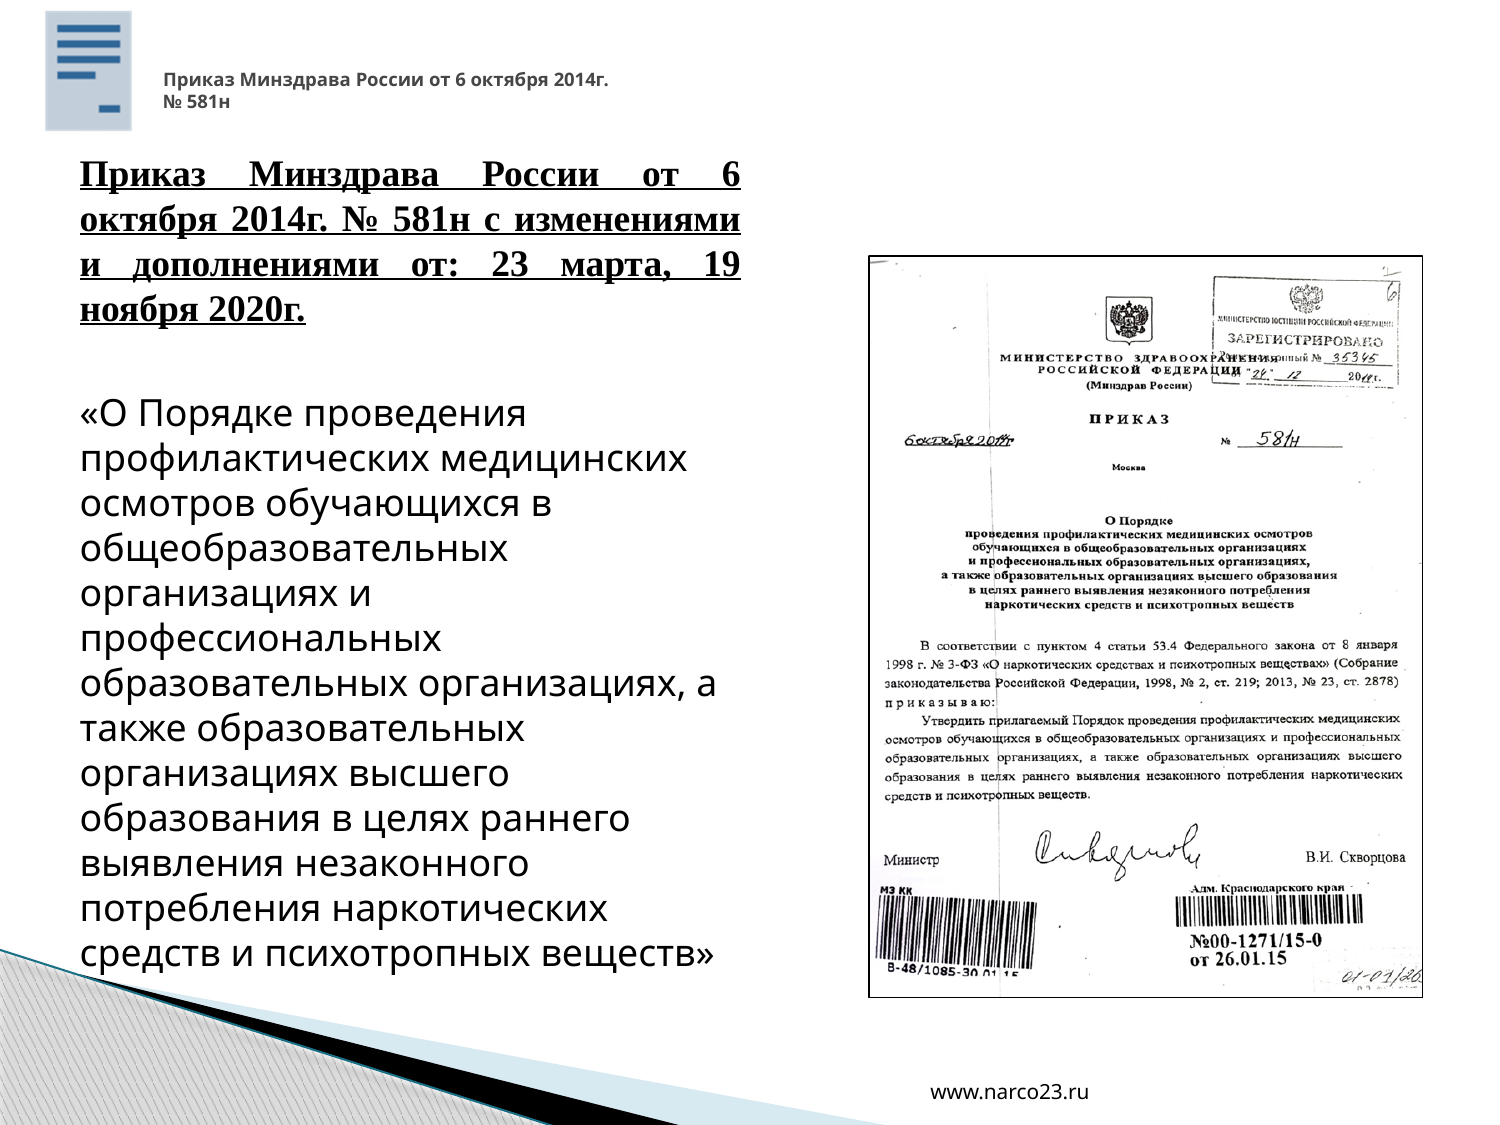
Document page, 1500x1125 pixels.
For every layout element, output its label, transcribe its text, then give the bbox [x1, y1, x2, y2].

title Приказ Минздрава России от 6 октября 2014г. № 581н [160, 60, 1403, 147]
footer www.narco23.ru [718, 1051, 1105, 1112]
picture [40, 6, 155, 142]
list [867, 255, 1424, 999]
text_box Приказ Минздрава России от 6 октября 2014г. № 581н с изменениями и дополнениями от: 23 марта, 19 ноября 2020г. «О Порядке проведения профилактических медицинских осмотров обучающихся в общеобразовательных организациях и профессиональных образовательных организациях, а также образовательных организациях высшего образования в целях раннего выявления незаконного потребления наркотических средств и психотропных веществ» [64, 141, 756, 982]
